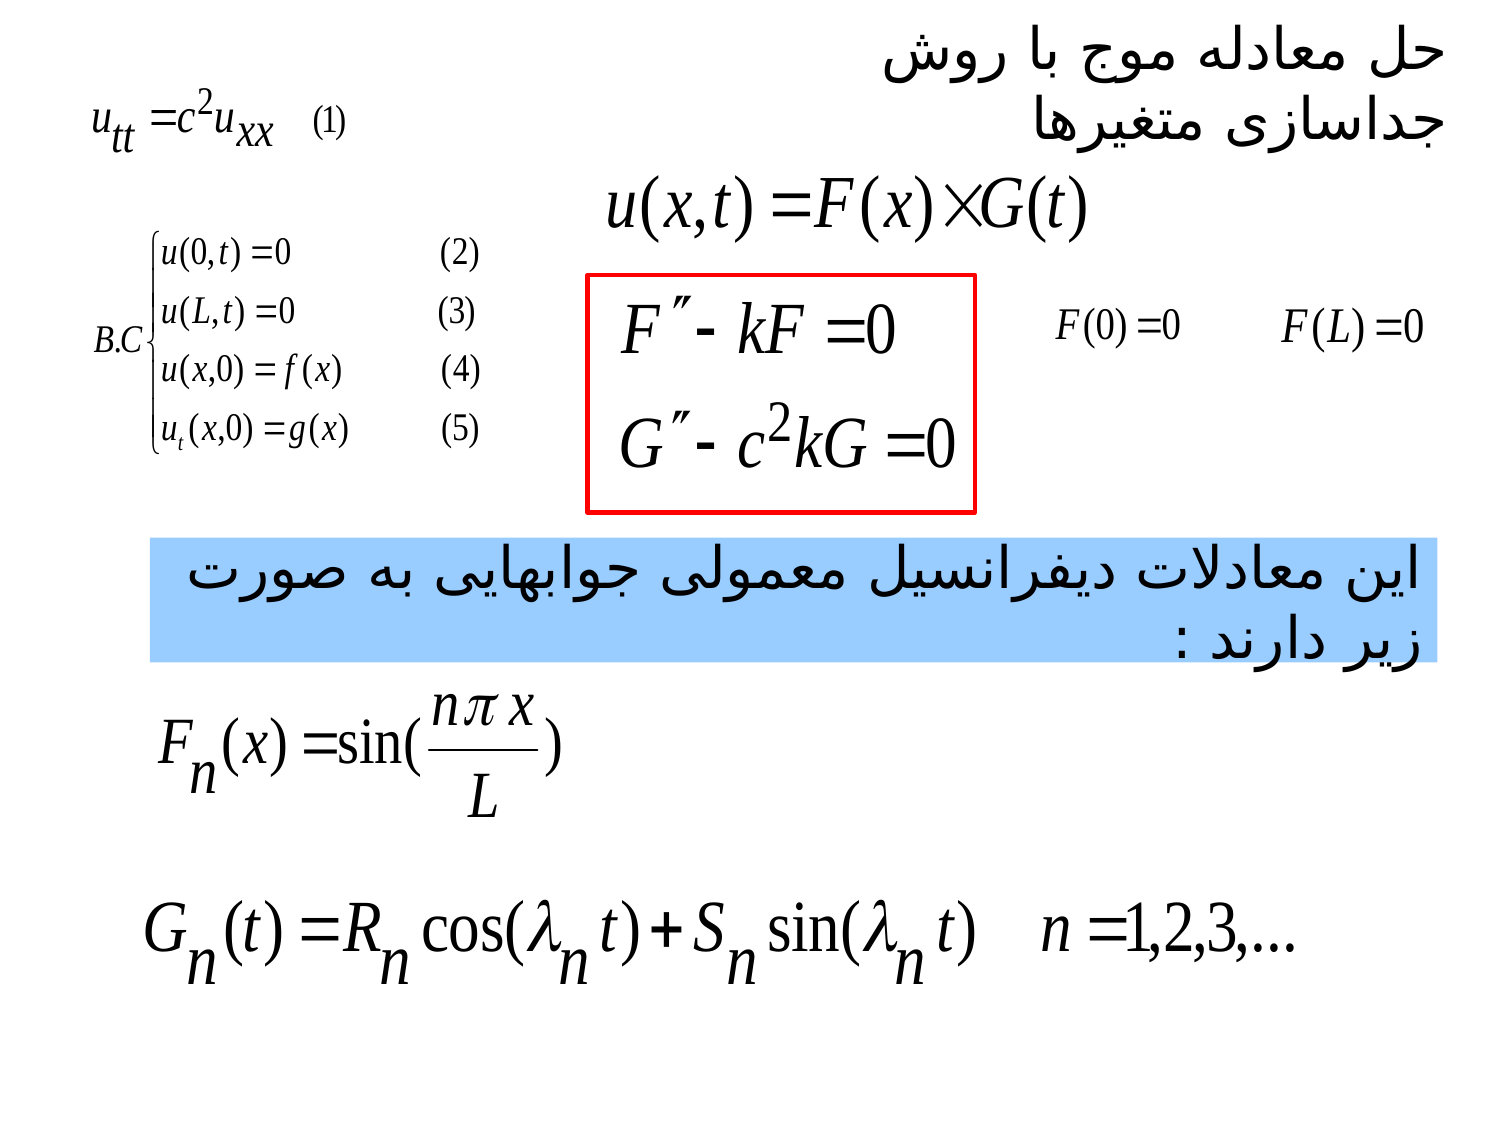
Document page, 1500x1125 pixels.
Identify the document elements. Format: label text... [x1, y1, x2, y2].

text_box [585, 273, 977, 515]
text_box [612, 287, 976, 494]
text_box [599, 162, 1097, 258]
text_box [149, 674, 569, 830]
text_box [1274, 299, 1429, 363]
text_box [137, 887, 1314, 1011]
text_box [1049, 299, 1185, 358]
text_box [87, 74, 488, 464]
text_box این معادلات دیفرانسیل معمولی جوابهایی به صورت زیر دارند : [149, 537, 1438, 663]
title حل معادله موج با روش جداسازی متغیرها [712, 24, 1463, 138]
